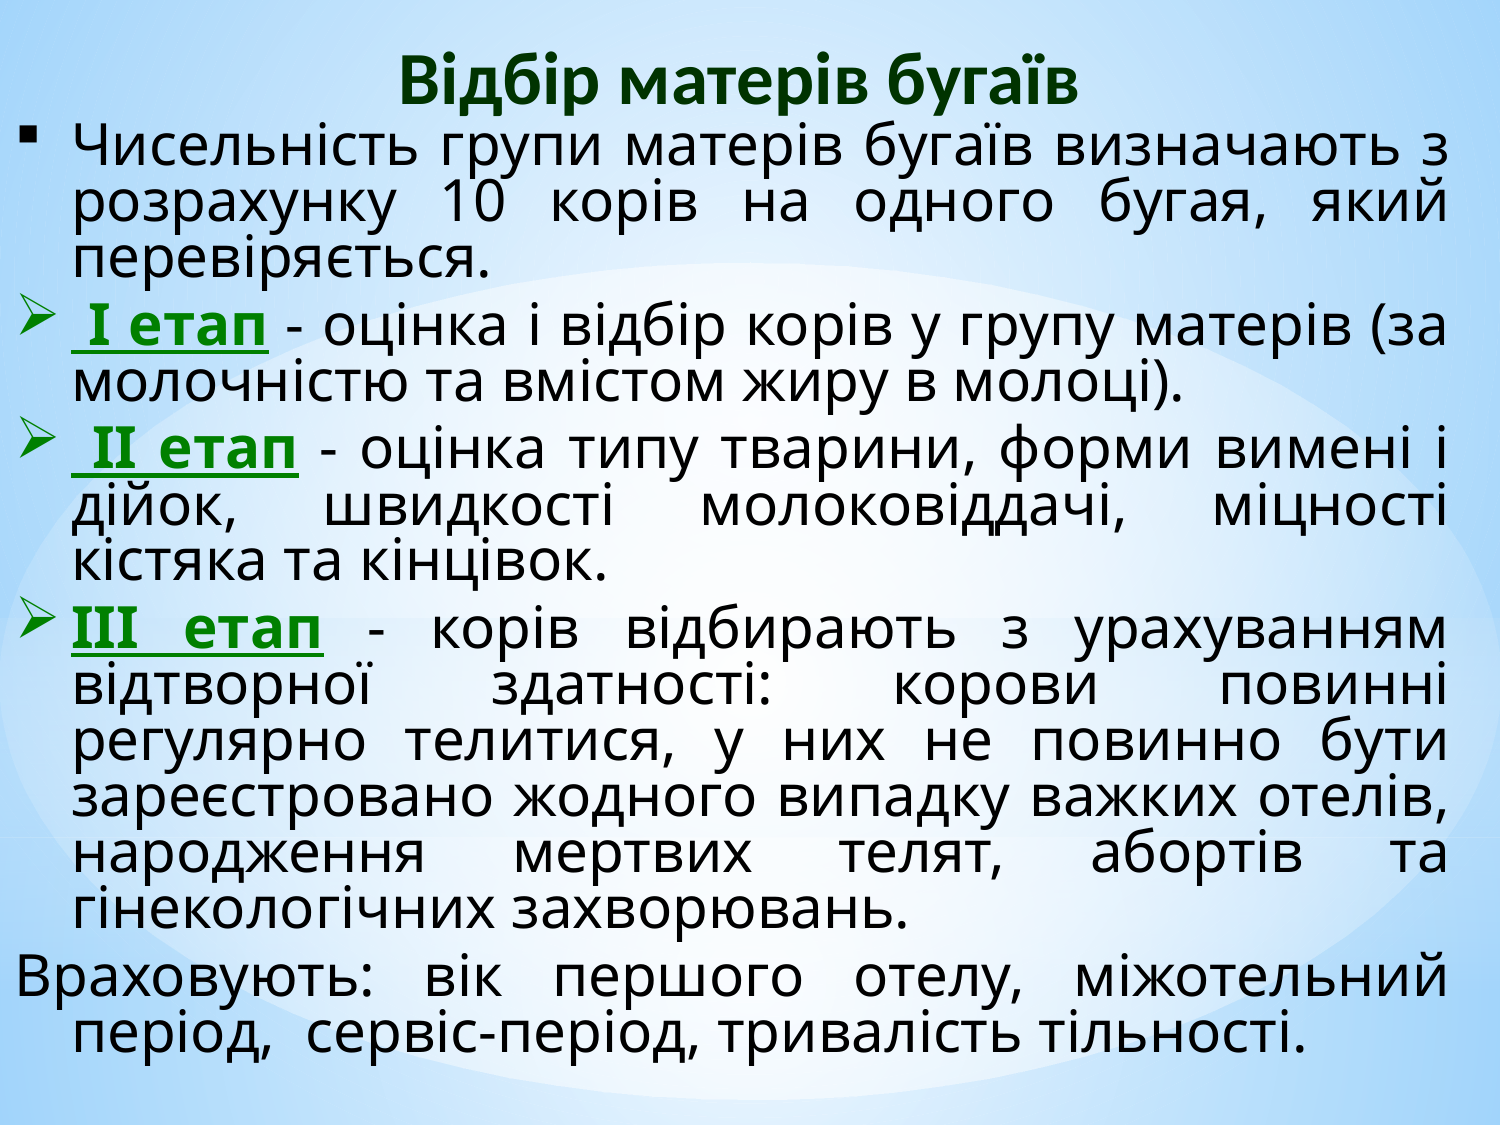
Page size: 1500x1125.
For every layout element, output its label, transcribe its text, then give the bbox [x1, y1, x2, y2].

text_box Відбір матерів бугаїв [64, 0, 1415, 113]
text_box Чисельність групи матерів бугаїв визначають з розрахунку 10 корів на одного бугая, який перевіряється. І етап - оцінка і відбір корів у групу матерів (за молочністю та вмістом жиру в молоці). ІІ етап - оцінка типу тварини, форми вимені і дійок, швидкості молоковіддачі, міцності кістяка та кінцівок. ІІІ етап - корів відбирають з урахуванням відтворної здатності: корови повинні регулярно телитися, у них не повинно бути зареєстровано жодного випадку важких отелів, народження мертвих телят, абортів та гінекологічних захворювань. Враховують: вік першого отелу, міжотельний період, сервіс-період, тривалість тільності. [0, 113, 1465, 1043]
